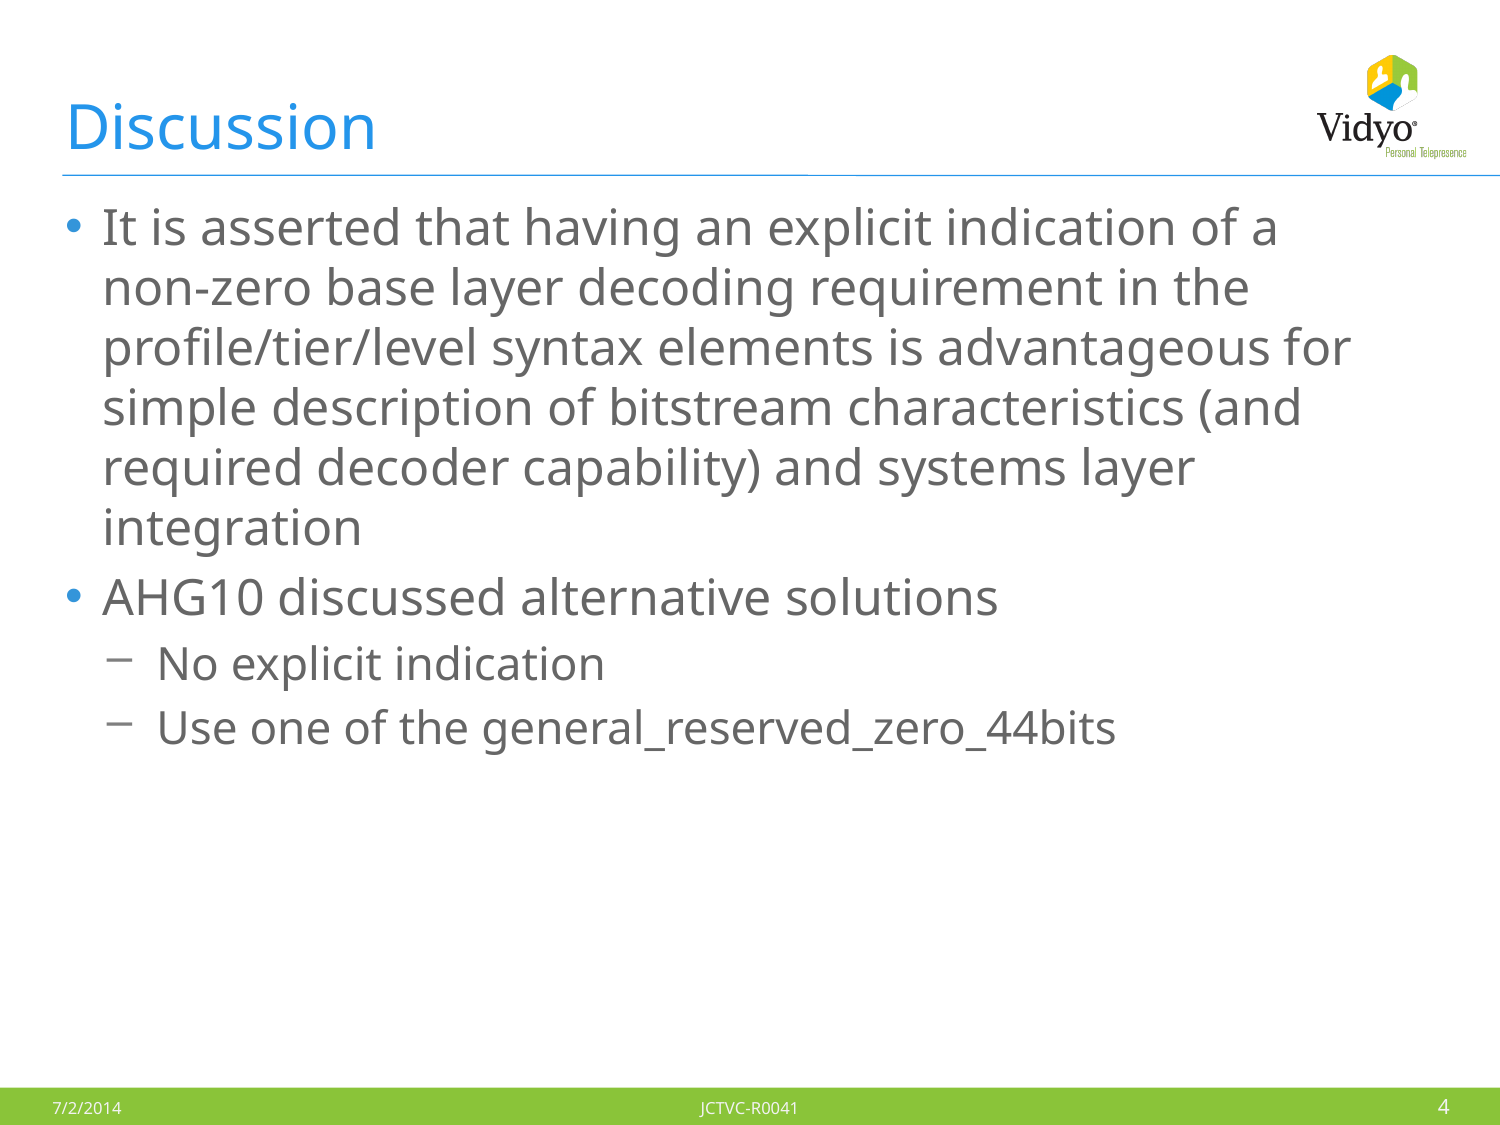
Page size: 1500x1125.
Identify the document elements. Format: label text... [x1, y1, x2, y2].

list It is asserted that having an explicit indication of a non-zero base layer decoding requirement in the profile/tier/level syntax elements is advantageous for simple description of bitstream characteristics (and required decoder capability) and systems layer integration AHG10 discussed alternative solutions No explicit indication Use one of the general_reserved_zero_44bits [49, 187, 1413, 1026]
picture [1338, 52, 1470, 162]
title Discussion [49, 12, 1338, 170]
